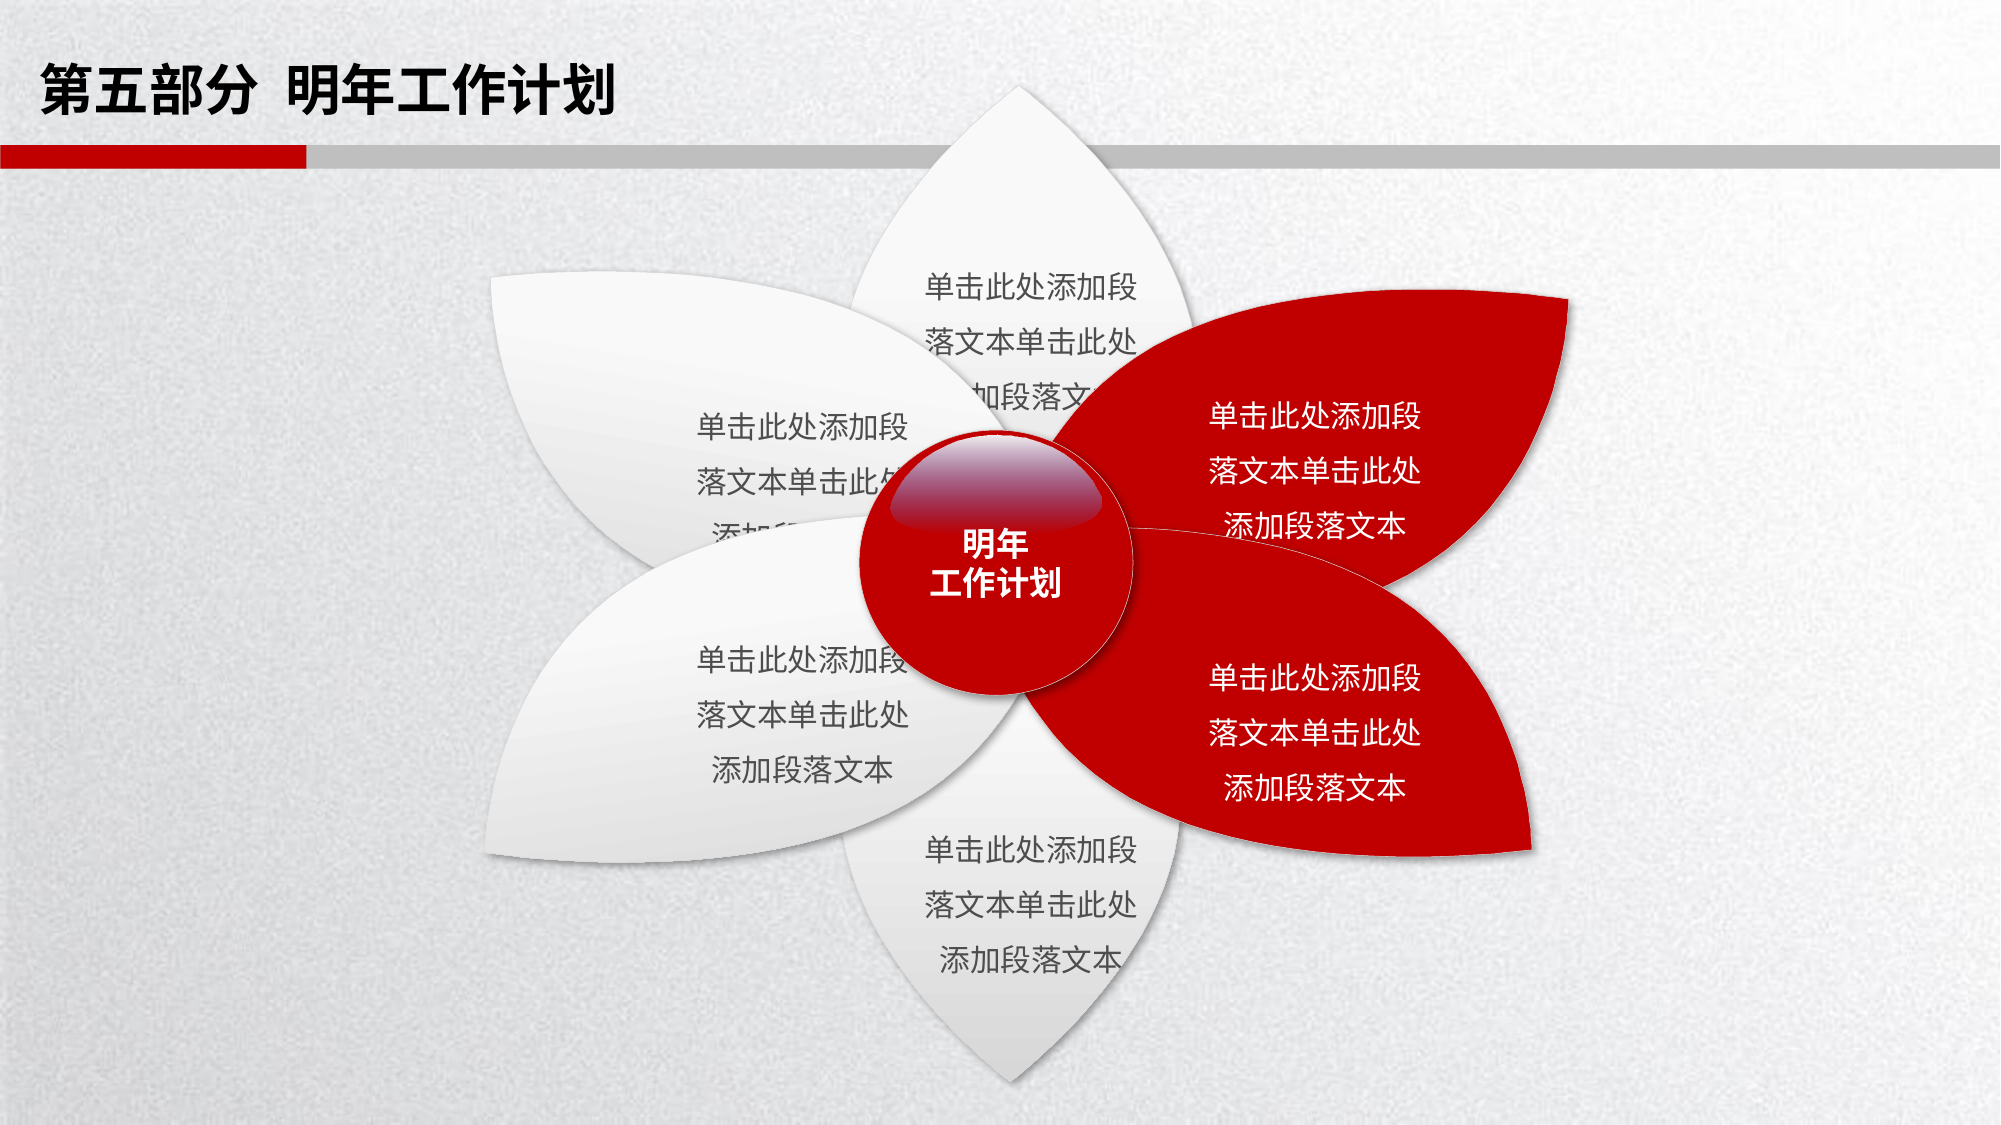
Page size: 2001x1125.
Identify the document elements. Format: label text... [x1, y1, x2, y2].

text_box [858, 429, 1134, 696]
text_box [1091, 302, 1589, 618]
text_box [1094, 542, 1554, 842]
picture [0, 0, 2001, 1125]
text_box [465, 289, 1086, 526]
title 第五部分 明年工作计划 [23, 47, 1824, 124]
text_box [839, 85, 1198, 300]
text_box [839, 849, 1181, 1082]
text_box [464, 528, 1089, 849]
